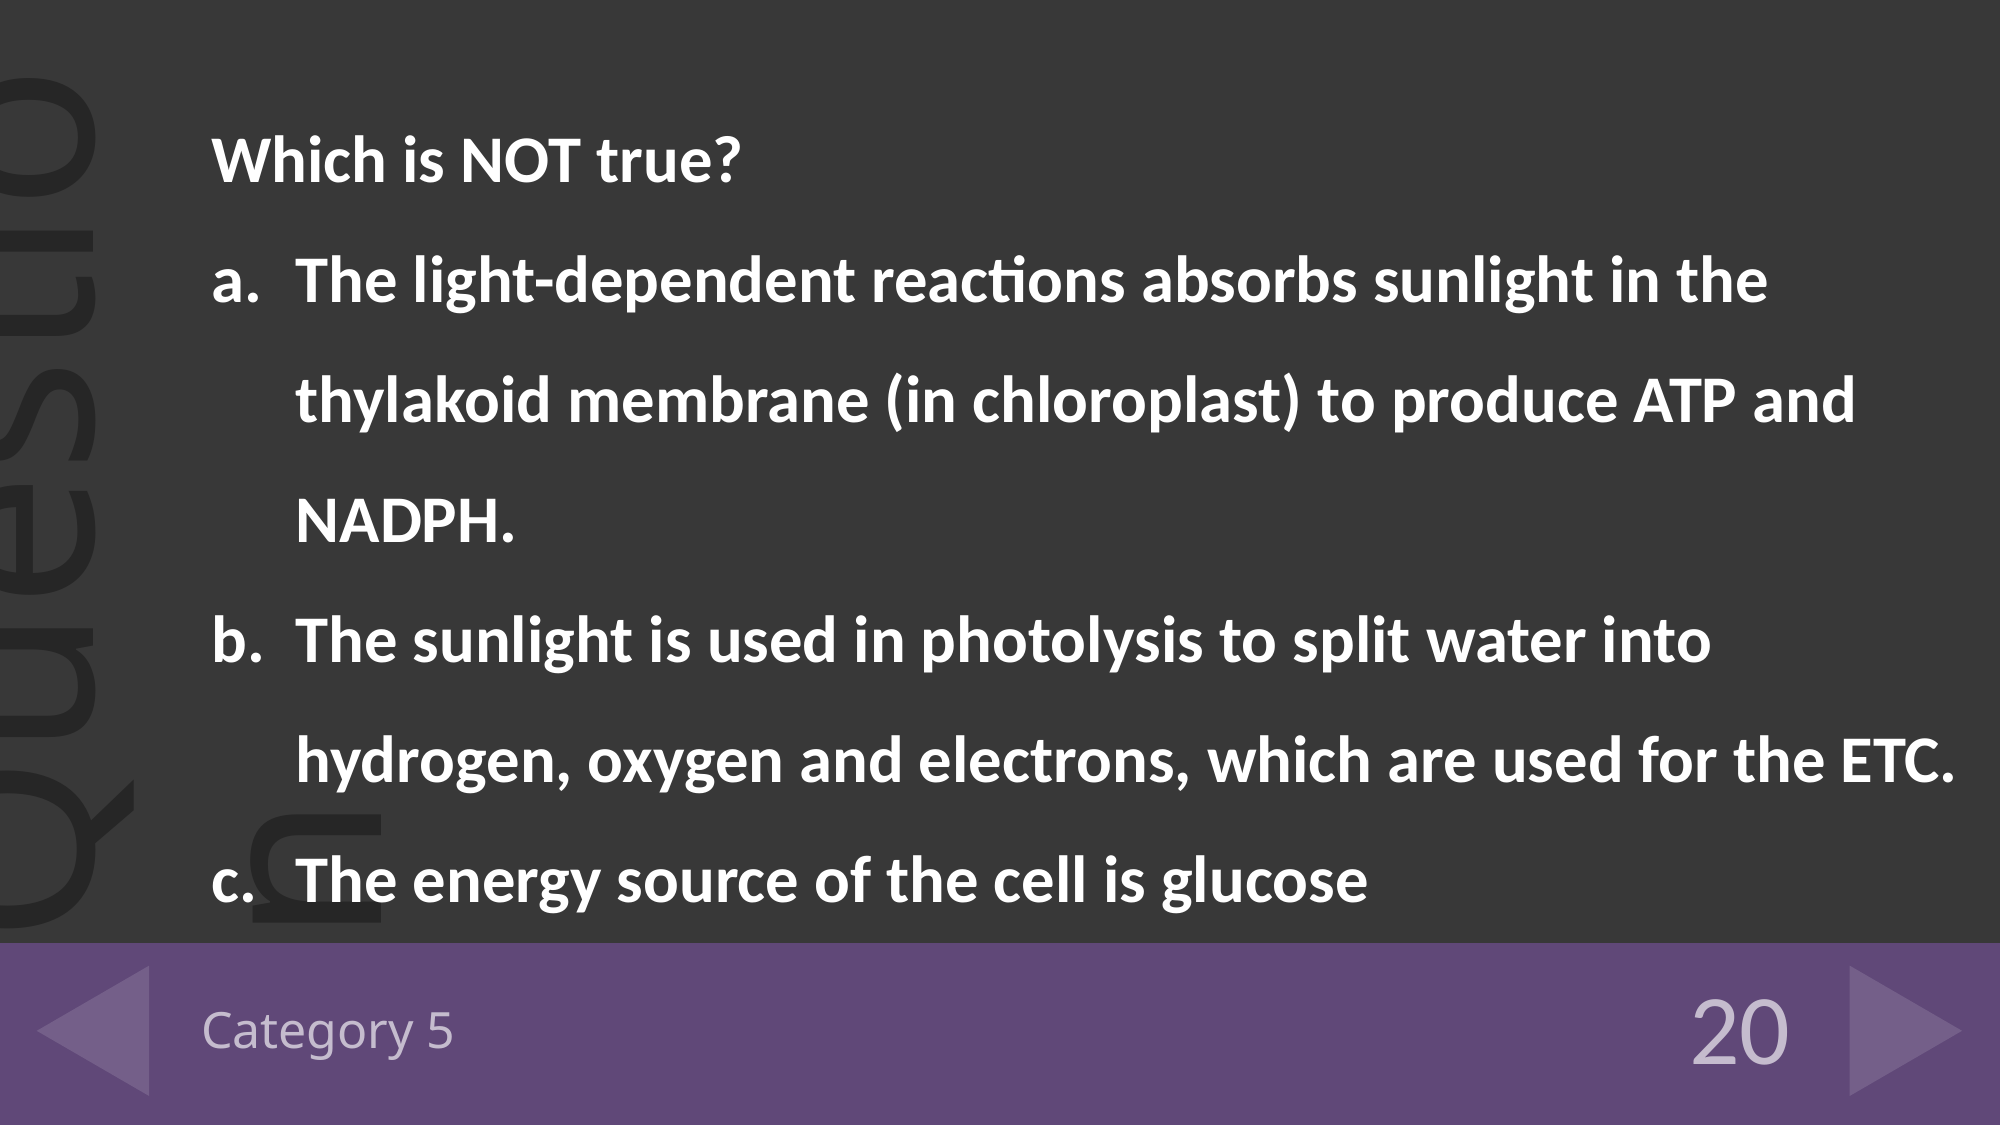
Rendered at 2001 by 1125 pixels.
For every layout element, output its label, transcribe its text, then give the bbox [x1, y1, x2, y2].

list 20 [1494, 967, 1806, 1097]
title Category 5 [185, 967, 1494, 1097]
list Which is NOT true? The light-dependent reactions absorbs sunlight in the thylakoid membrane (in chloroplast) to produce ATP and NADPH. The sunlight is used in photolysis to split water into hydrogen, oxygen and electrons, which are used for the ETC. The energy source of the cell is glucose [196, 146, 2000, 847]
